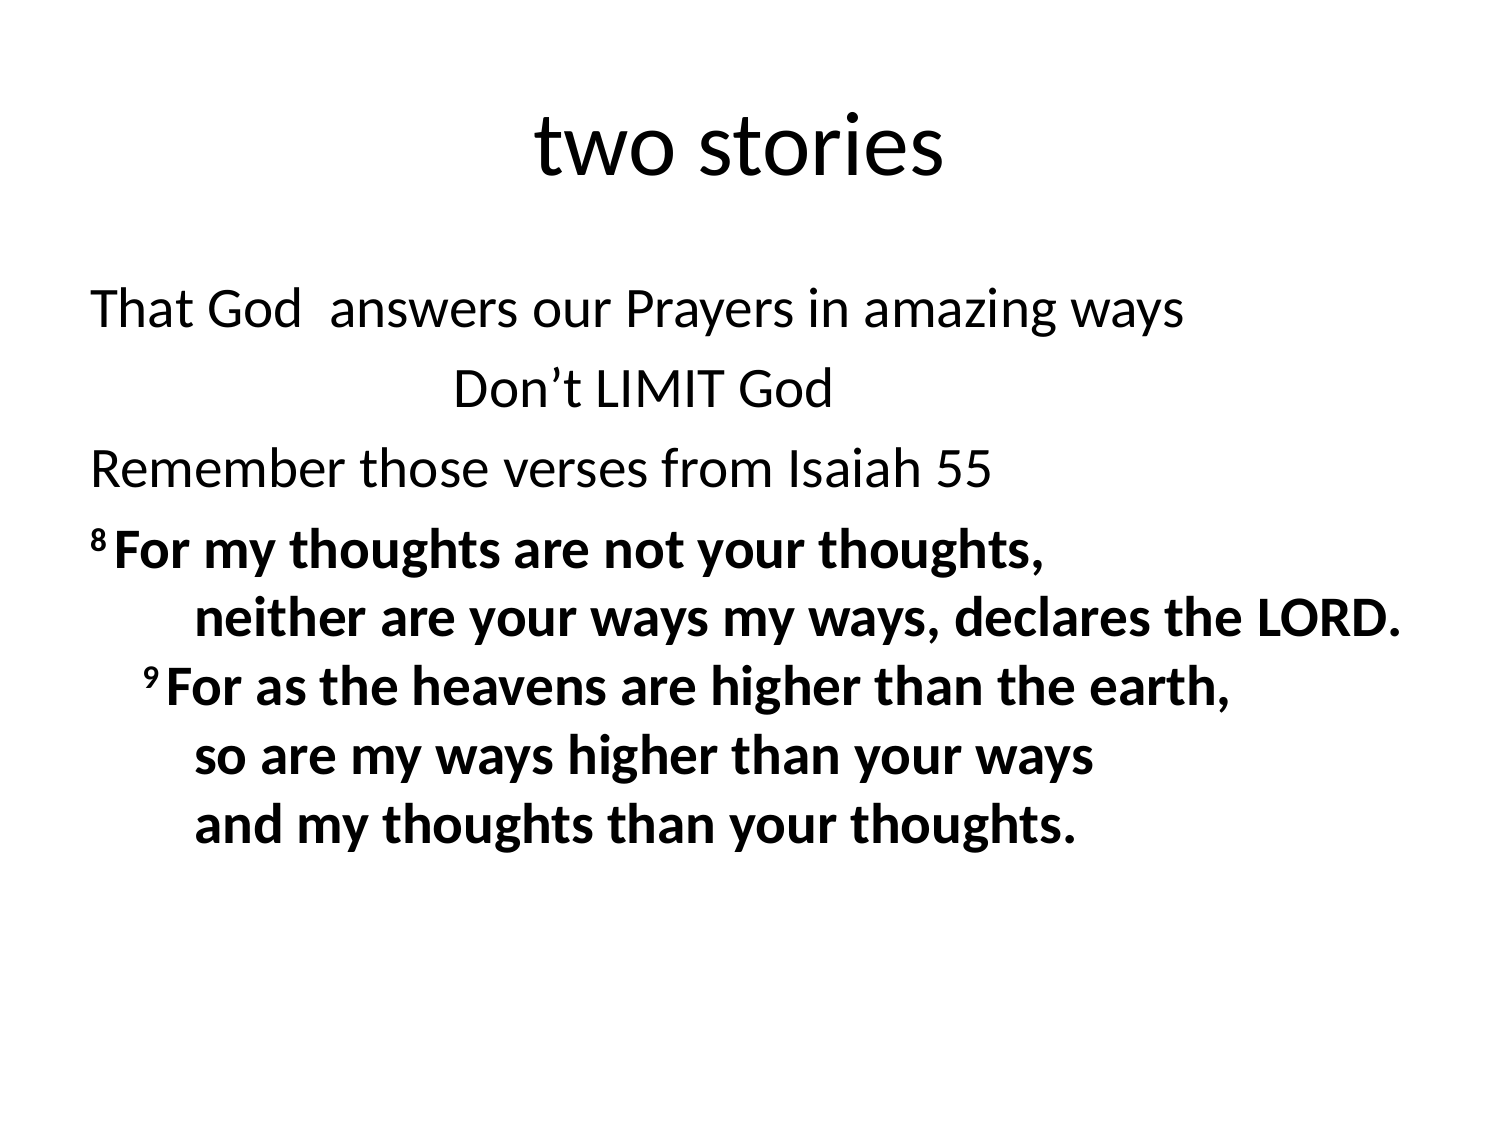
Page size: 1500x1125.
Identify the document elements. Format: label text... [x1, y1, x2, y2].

list That God answers our Prayers in amazing ways Don’t LIMIT God Remember those verses from Isaiah 55 8 For my thoughts are not your thoughts, neither are your ways my ways, declares the Lord. 9 For as the heavens are higher than the earth, so are my ways higher than your ways and my thoughts than your thoughts. [75, 262, 1425, 1005]
title two stories [75, 45, 1425, 233]
